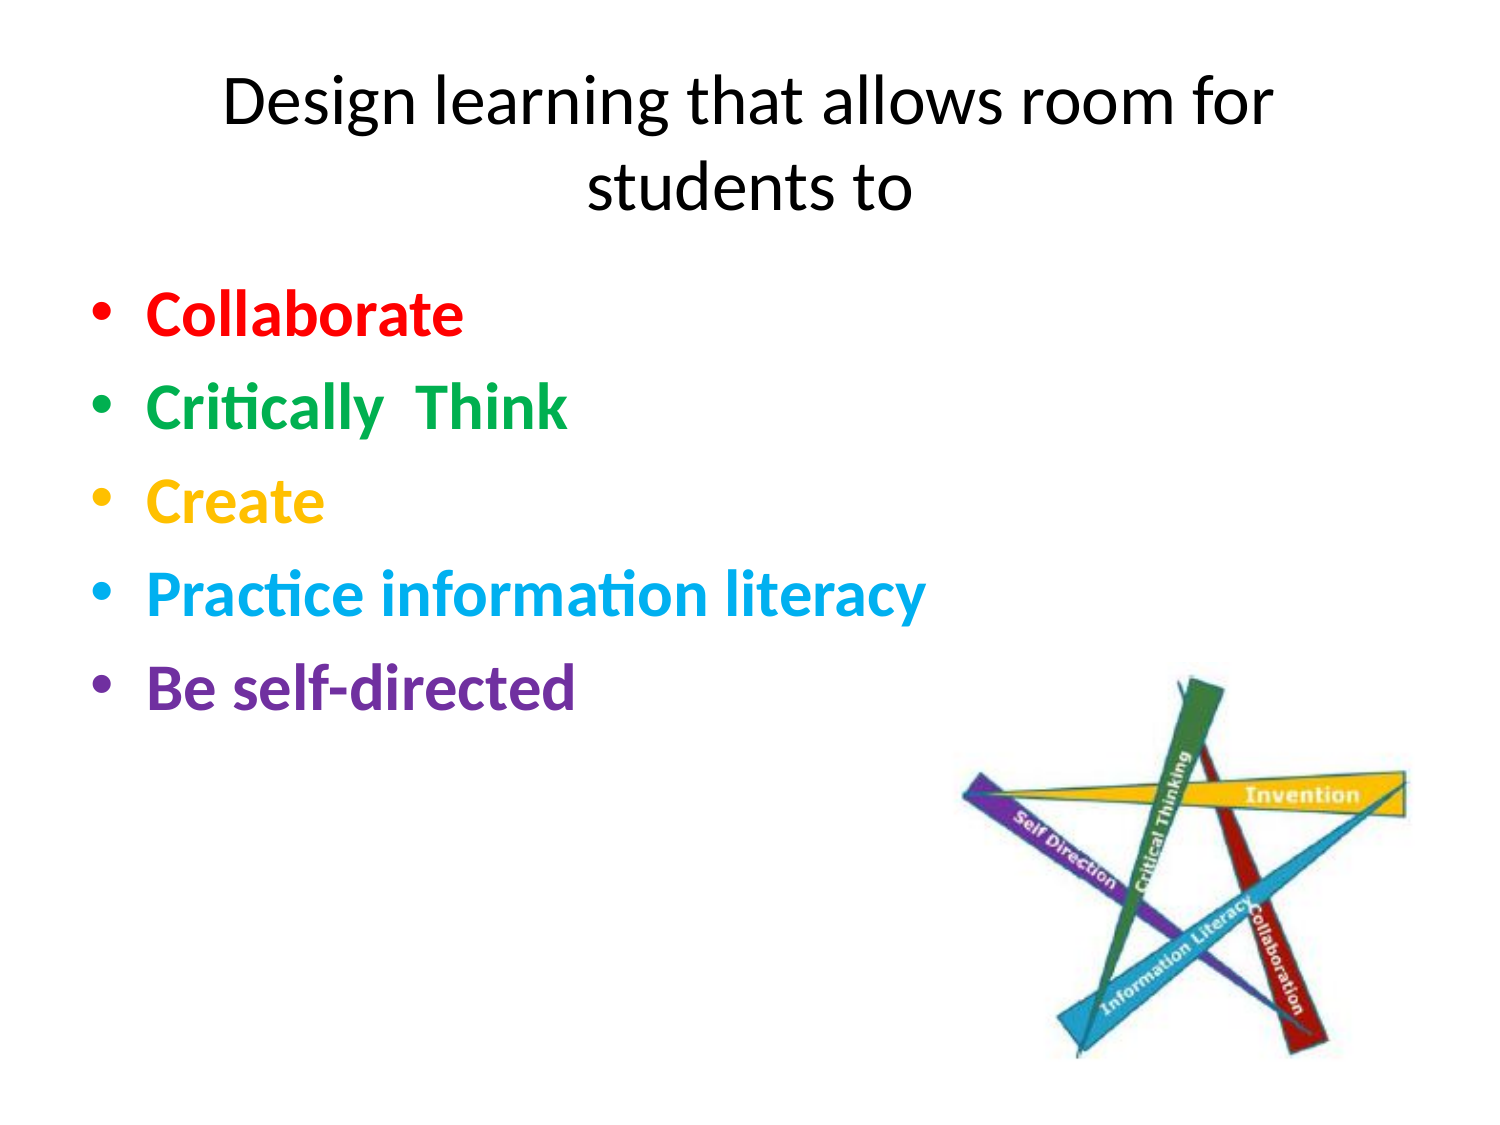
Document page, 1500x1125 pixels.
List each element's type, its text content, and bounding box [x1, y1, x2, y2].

title Design learning that allows room for students to [75, 45, 1425, 233]
list Collaborate Critically Think Create Practice information literacy Be self-directed [75, 262, 1425, 1005]
picture [924, 662, 1468, 1082]
